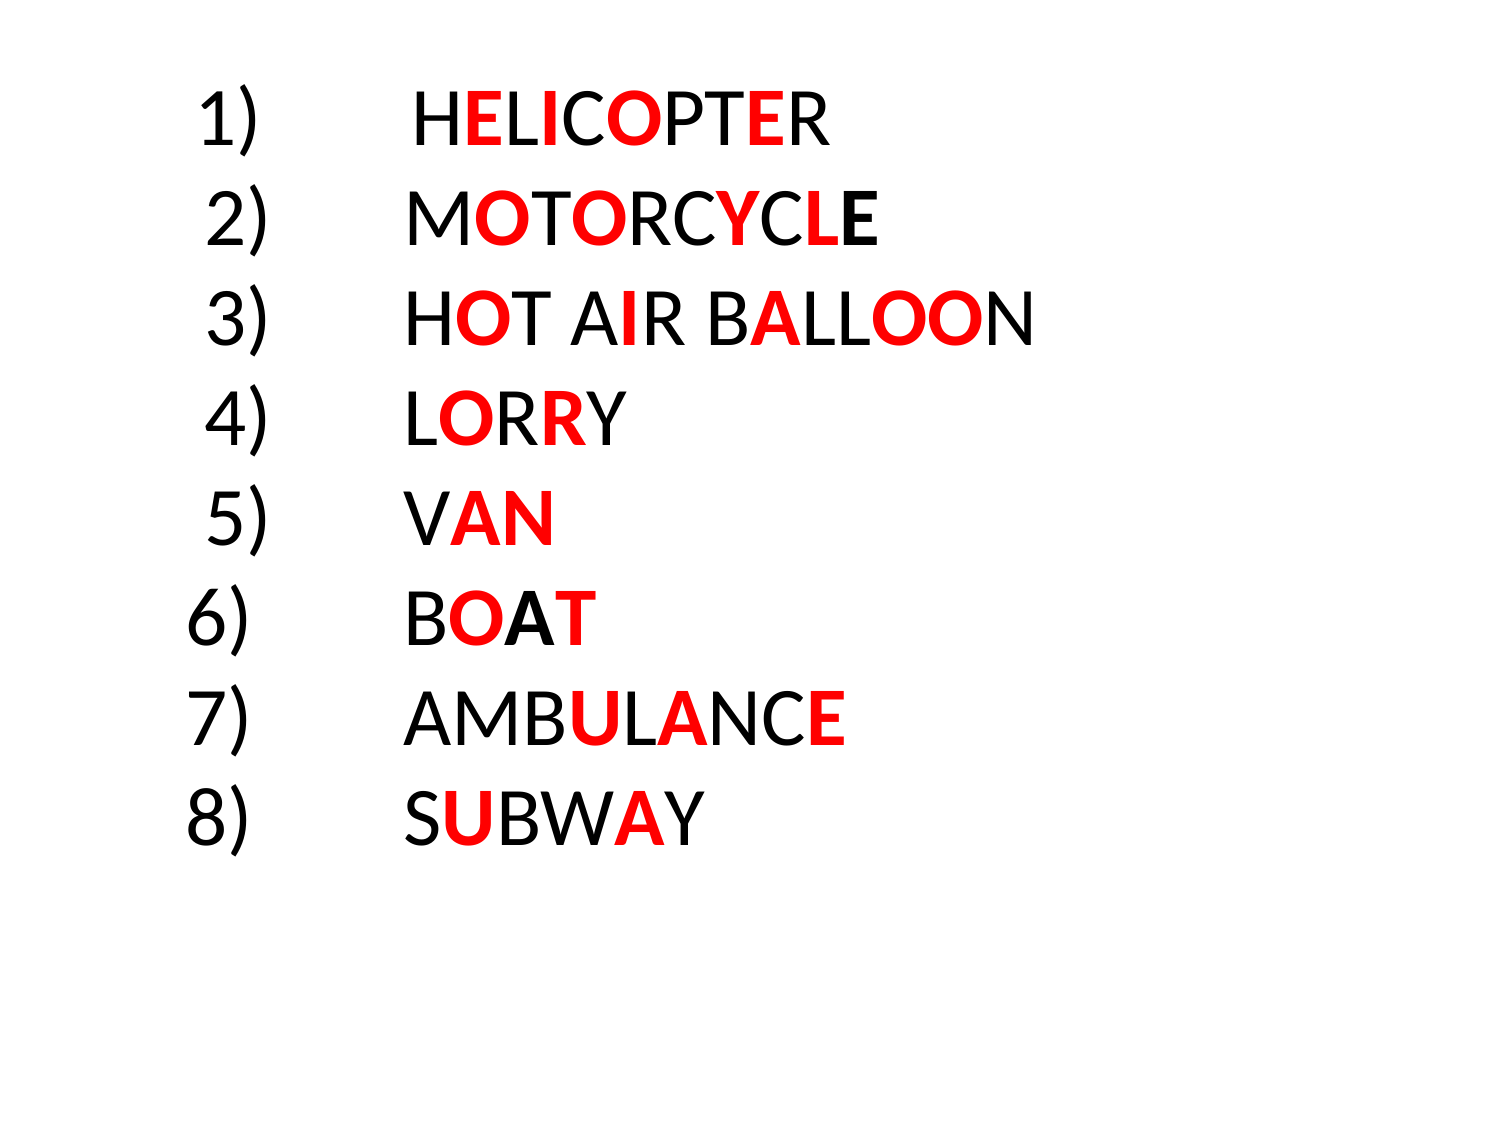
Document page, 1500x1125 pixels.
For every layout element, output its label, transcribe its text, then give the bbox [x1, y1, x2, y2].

text_box 1) HELICOPTER 2) MOTORCYCLE 3) HOT AIR BALLOON 4) LORRY 5) VAN 6) BOAT 7) AMBULANCE 8) SUBWAY [171, 55, 1258, 870]
